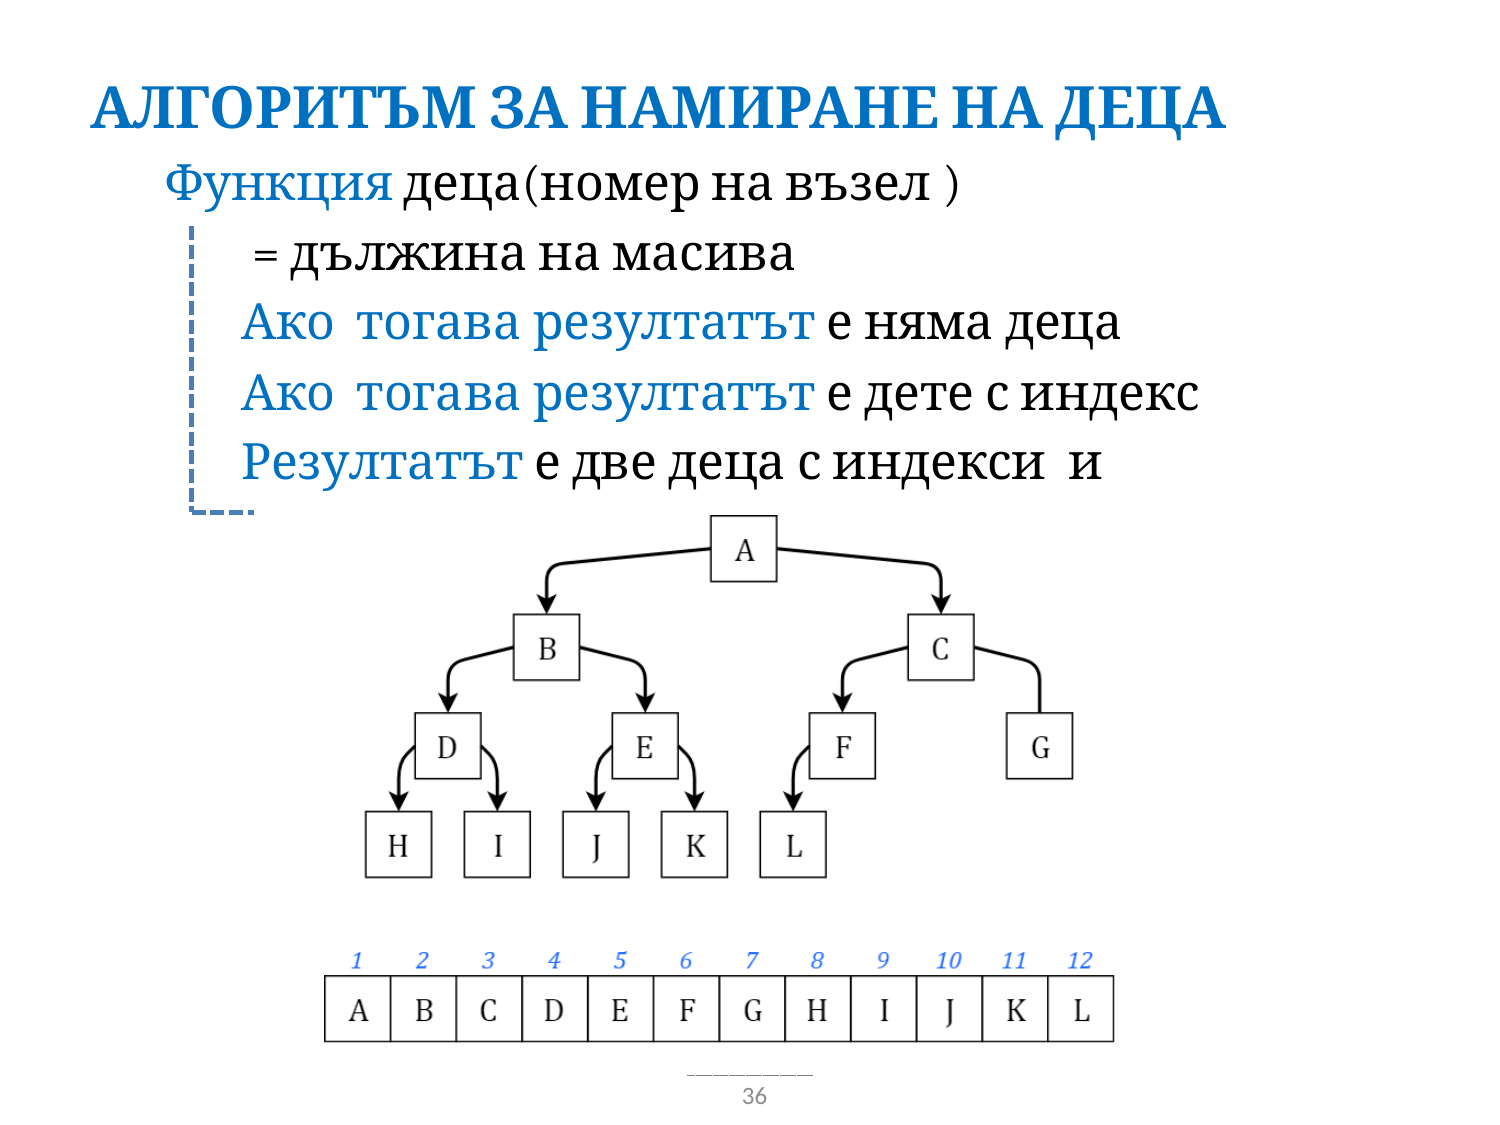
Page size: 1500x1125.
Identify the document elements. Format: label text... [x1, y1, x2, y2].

picture [324, 515, 1115, 1043]
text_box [191, 226, 255, 513]
slide_number 36 [579, 1065, 930, 1125]
